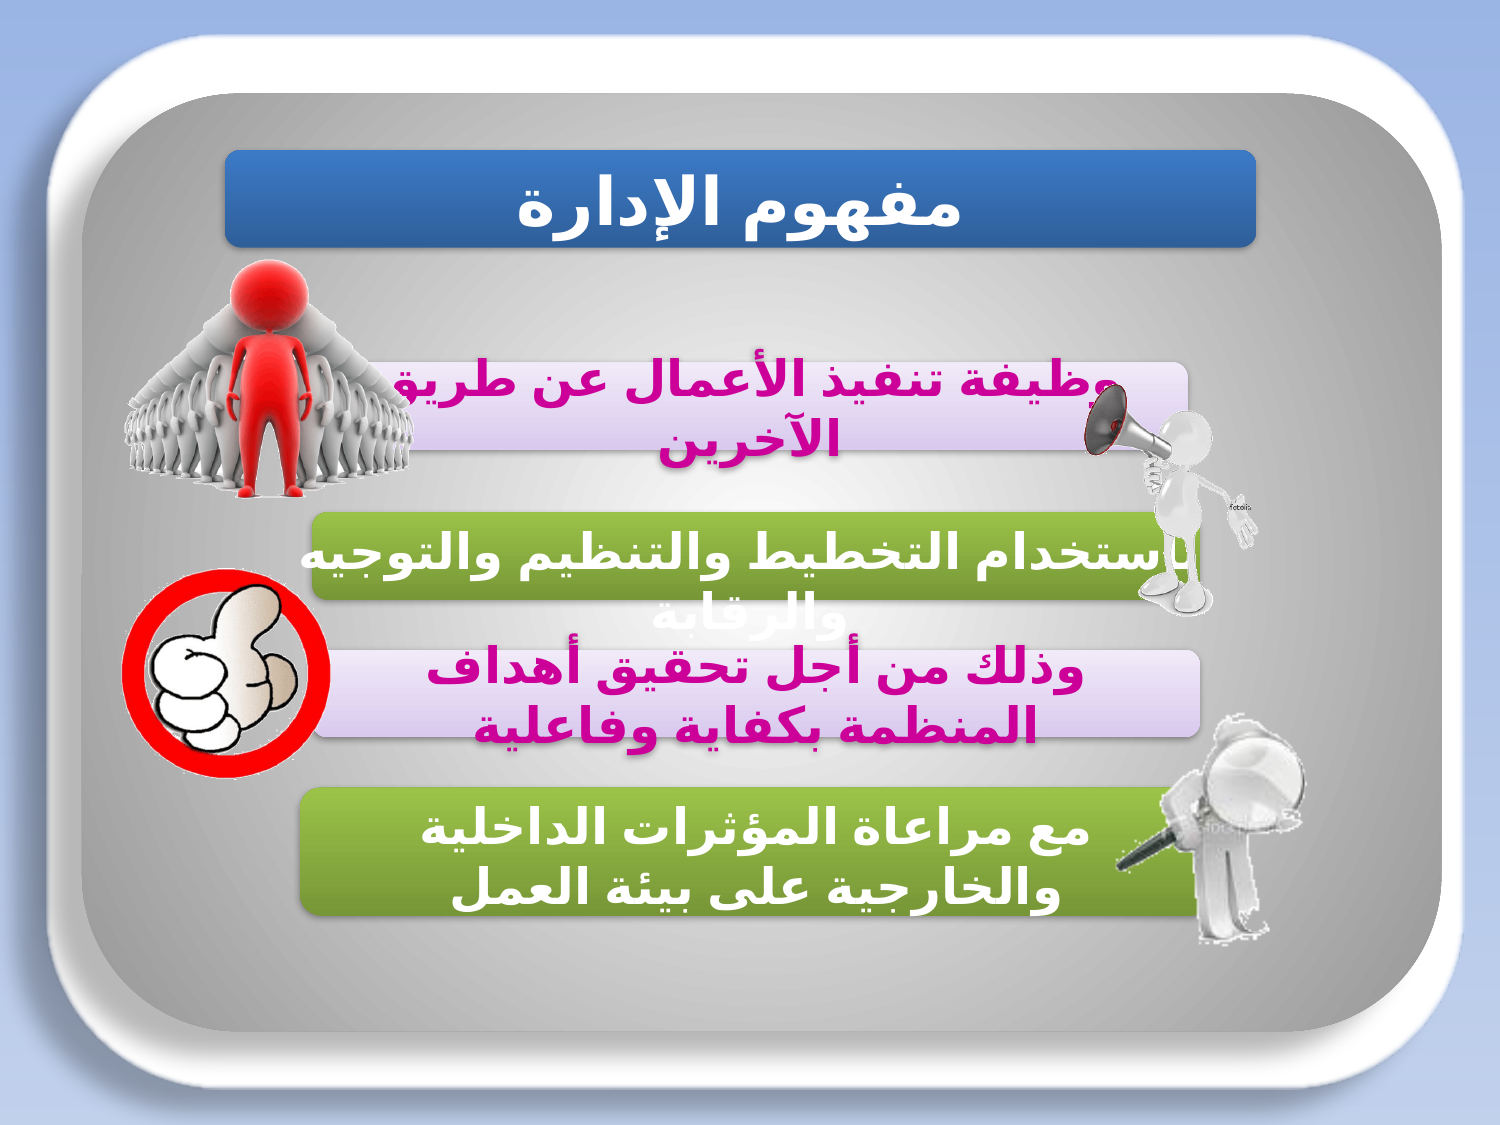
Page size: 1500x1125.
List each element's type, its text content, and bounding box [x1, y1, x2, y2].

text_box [74, 249, 1188, 507]
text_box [299, 699, 1355, 955]
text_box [99, 549, 1201, 813]
text_box [0, 0, 1500, 1125]
text_box مفهوم الإدارة [224, 149, 1257, 248]
text_box [79, 91, 1444, 1034]
text_box [49, 34, 1468, 1089]
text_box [237, 362, 1294, 651]
